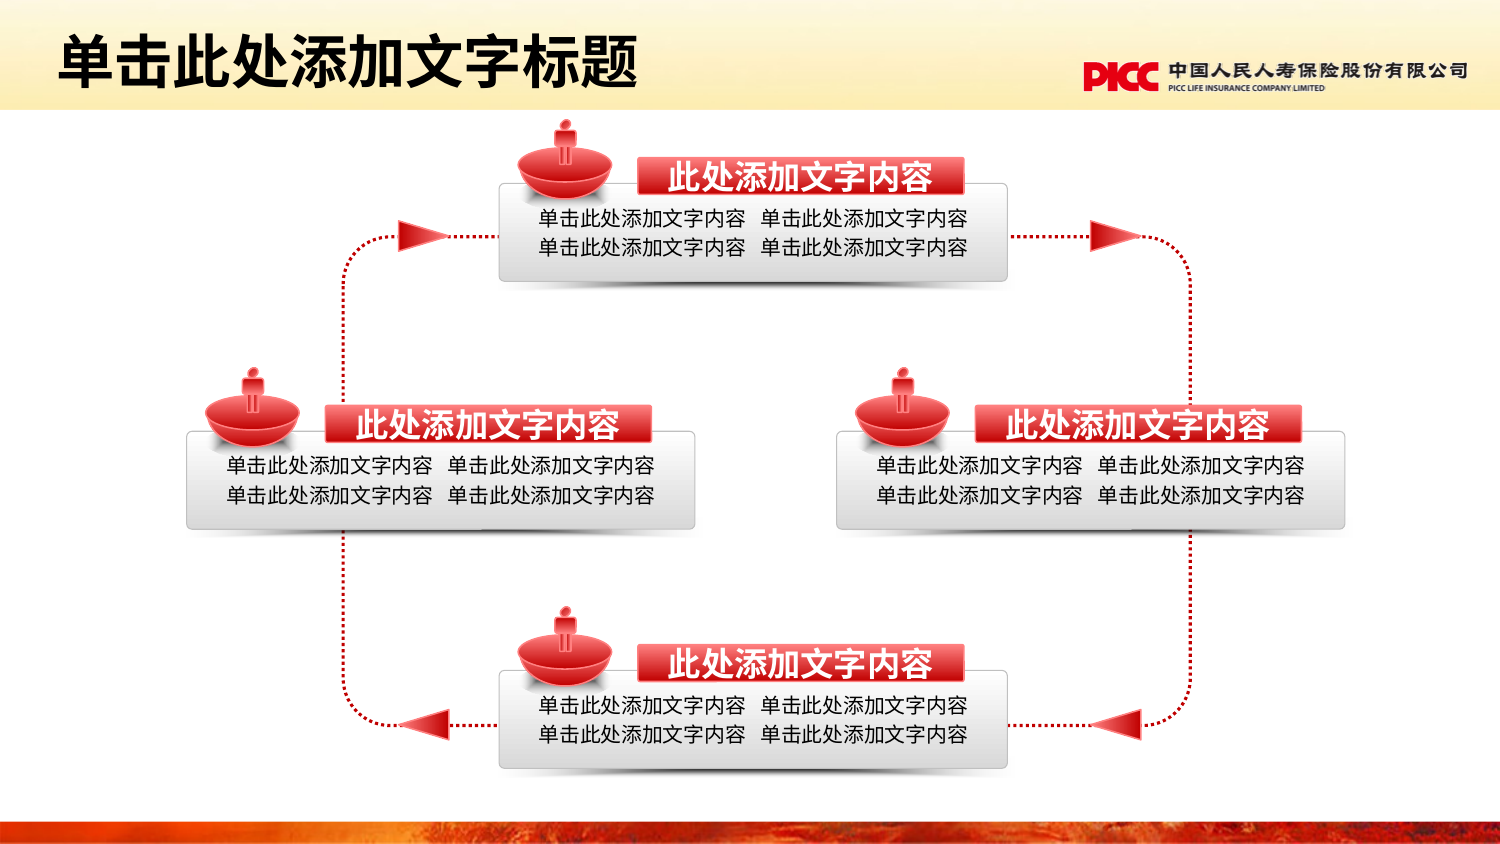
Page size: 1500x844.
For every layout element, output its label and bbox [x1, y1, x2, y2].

text_box [495, 607, 1017, 778]
text_box [343, 220, 1191, 740]
picture [0, 822, 1500, 844]
text_box [495, 120, 1017, 291]
picture [0, 0, 1500, 109]
text_box [832, 368, 1355, 539]
text_box [182, 368, 705, 539]
